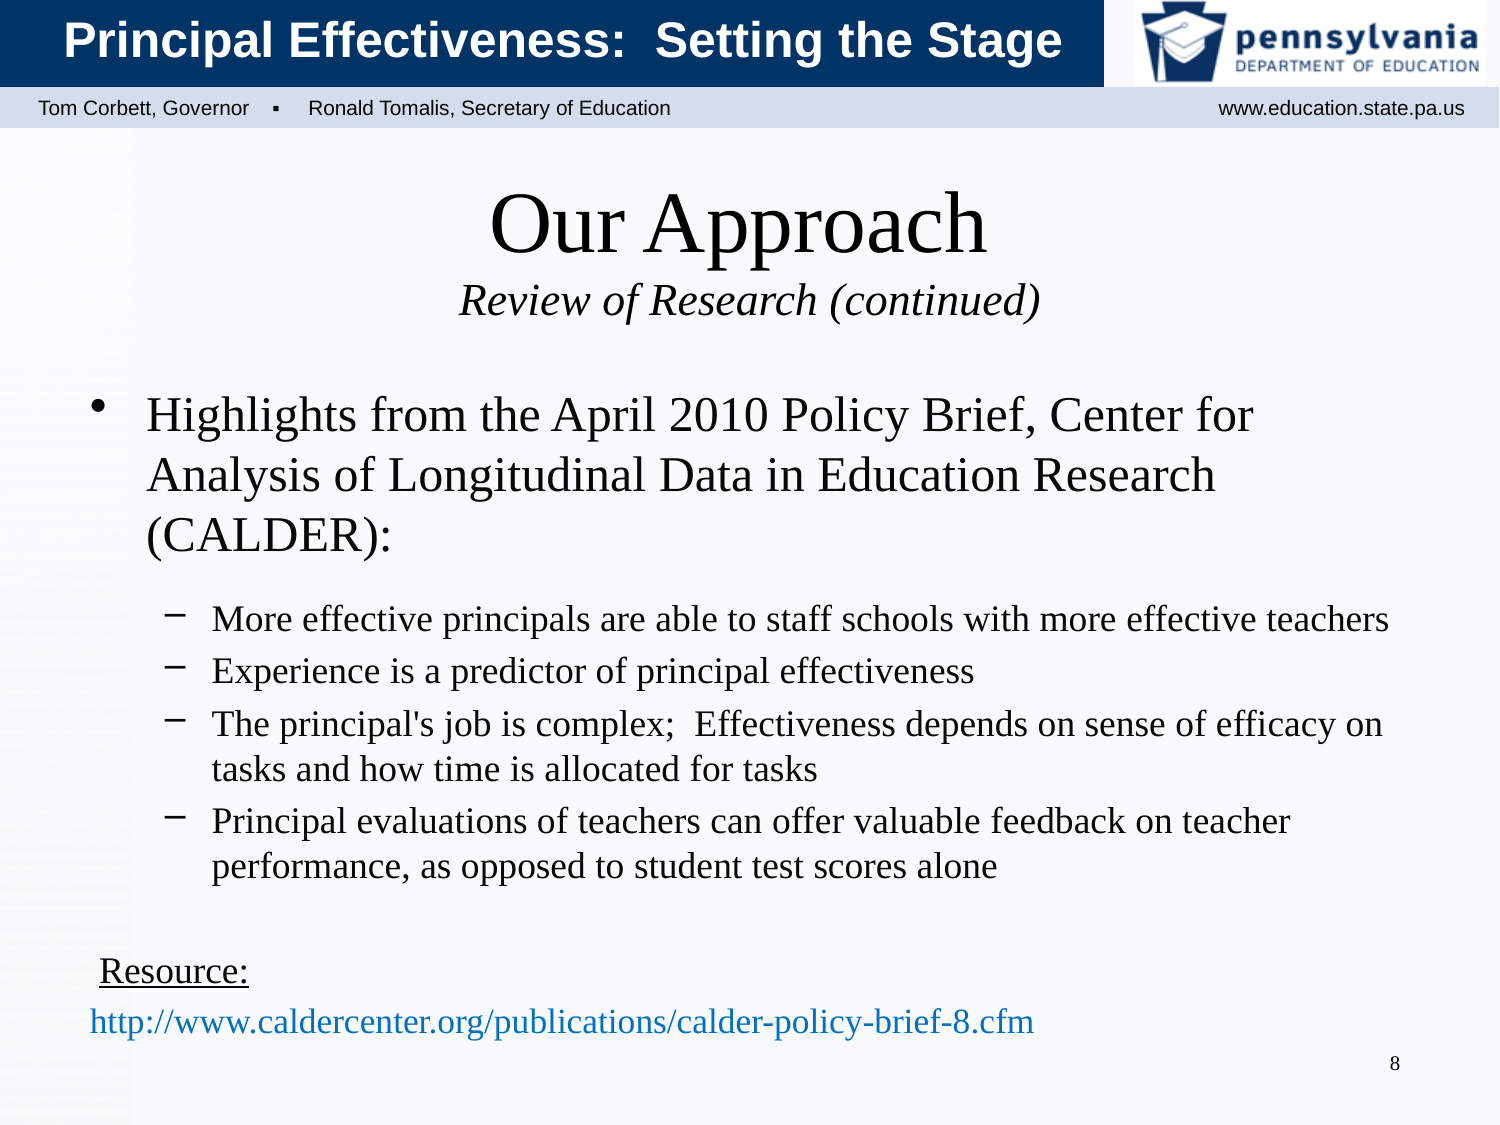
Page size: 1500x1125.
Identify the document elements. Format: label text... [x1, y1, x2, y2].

title Our Approach Review of Research (continued) [75, 157, 1425, 357]
list Highlights from the April 2010 Policy Brief, Center for Analysis of Longitudinal Data in Education Research (CALDER): More effective principals are able to staff schools with more effective teachers Experience is a predictor of principal effectiveness The principal's job is complex; Effectiveness depends on sense of efficacy on tasks and how time is allocated for tasks Principal evaluations of teachers can offer valuable feedback on teacher performance, as opposed to student test scores alone Resource: http://www.caldercenter.org/publications/calder-policy-brief-8.cfm [75, 374, 1425, 1117]
text_box 8 [1374, 1042, 1425, 1103]
picture [0, 0, 1500, 1125]
